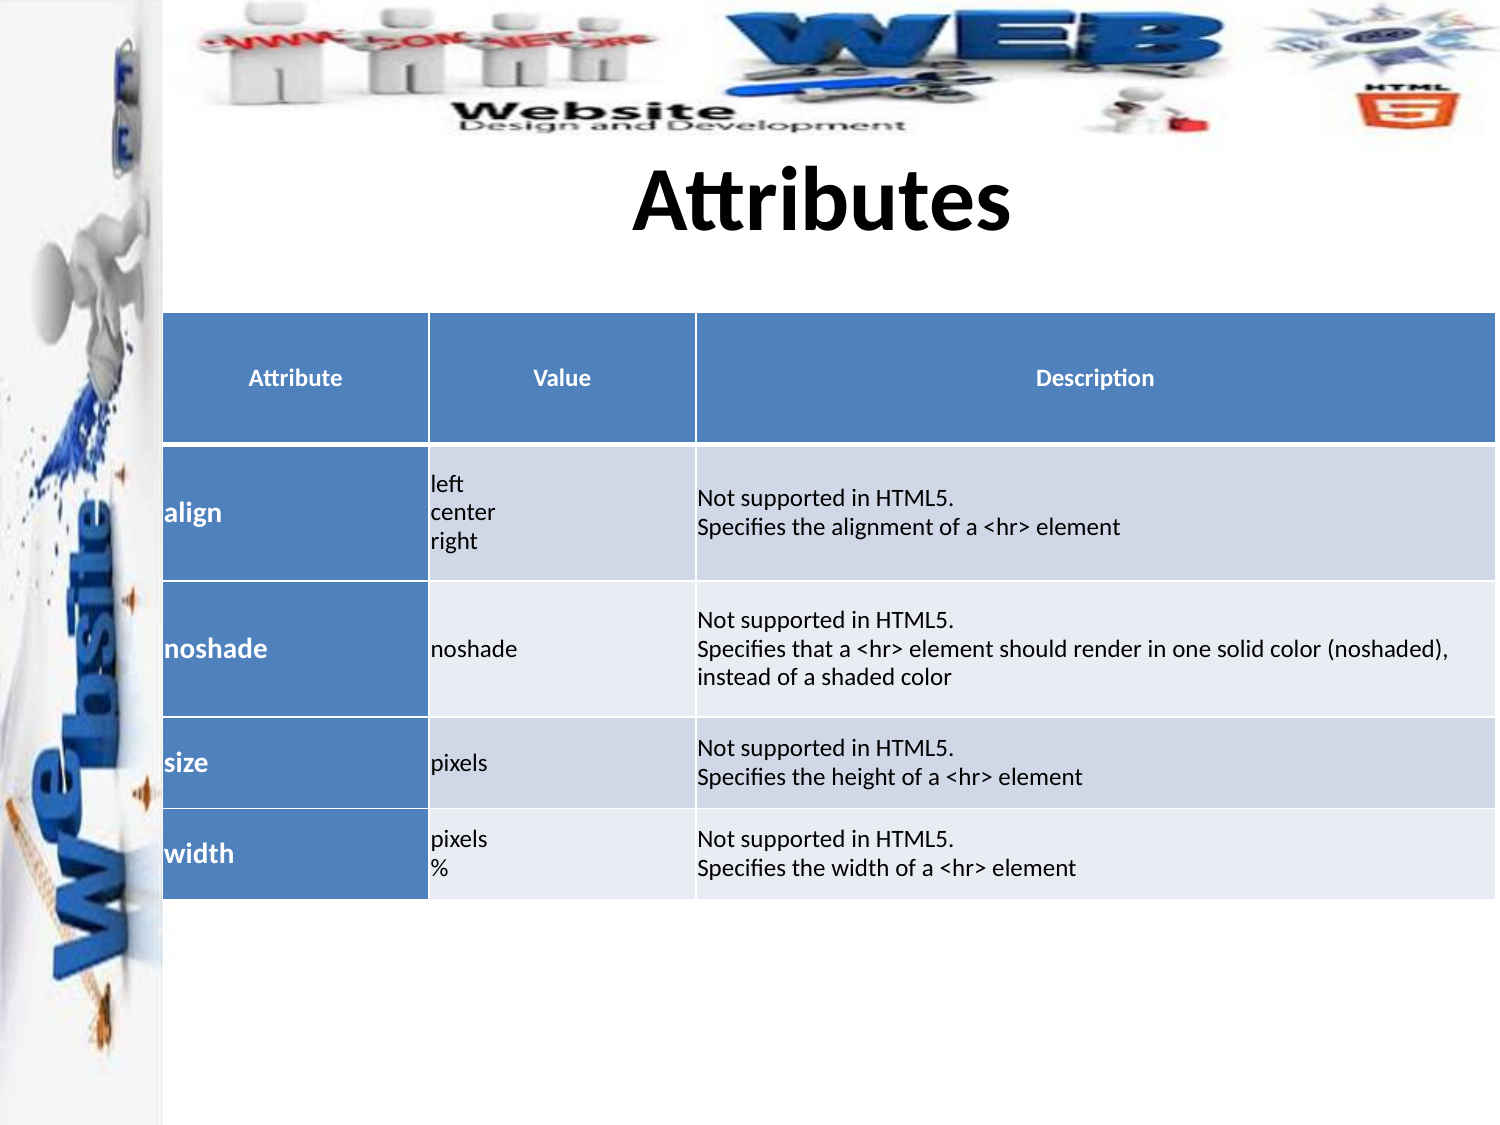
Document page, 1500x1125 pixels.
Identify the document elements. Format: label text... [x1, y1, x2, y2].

table_cell Not supported in HTML5. Specifies the height of a <hr> element [697, 718, 1495, 808]
table_cell Not supported in HTML5. Specifies the alignment of a <hr> element [697, 447, 1495, 580]
title Attributes [147, 99, 1498, 288]
table_header Description [697, 313, 1495, 442]
table_header Value [430, 313, 695, 442]
table_cell noshade [163, 582, 428, 716]
table_cell align [163, 447, 428, 580]
table_cell Not supported in HTML5. Specifies that a <hr> element should render in one solid color (noshaded), instead of a shaded color [697, 582, 1495, 716]
table_cell Not supported in HTML5. Specifies the width of a <hr> element [697, 809, 1495, 899]
table_cell pixels [430, 718, 695, 808]
picture [0, 0, 1500, 1125]
table_header Attribute [163, 313, 428, 442]
table_cell noshade [430, 582, 695, 716]
table_cell pixels % [430, 809, 695, 899]
table_cell left center right [430, 447, 695, 580]
table_cell width [163, 809, 428, 899]
table_cell size [163, 718, 428, 808]
